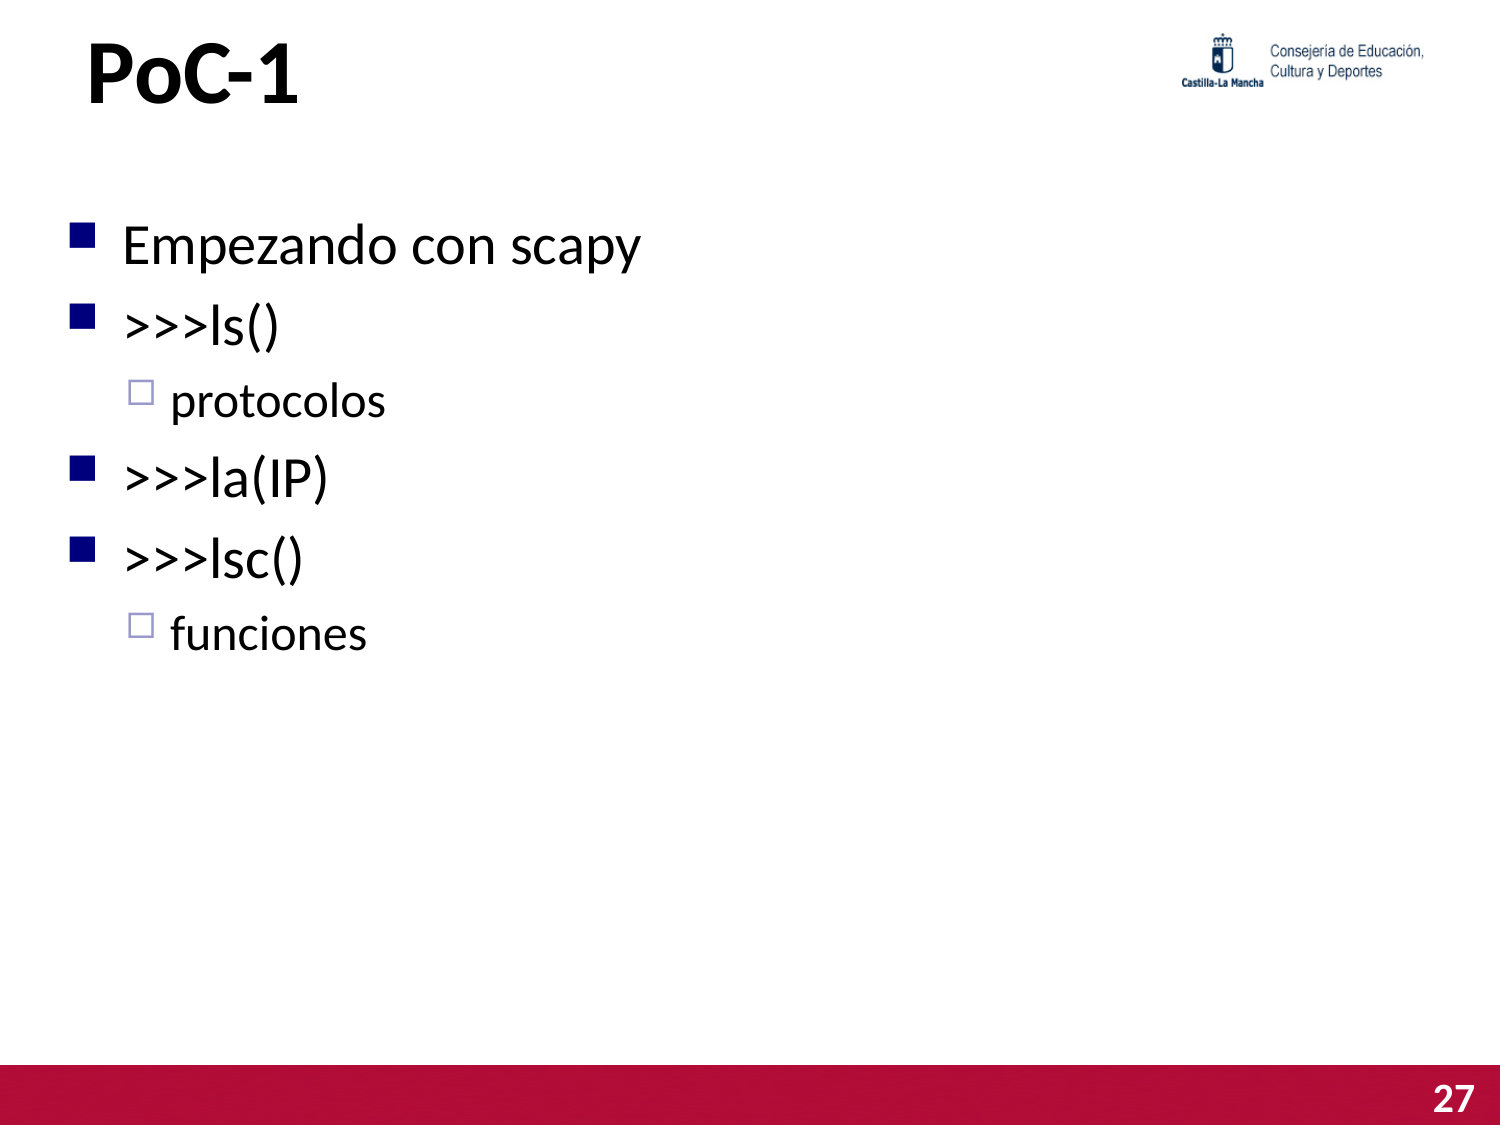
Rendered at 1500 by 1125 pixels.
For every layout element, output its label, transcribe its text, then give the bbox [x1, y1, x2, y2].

title PoC-1 [75, 6, 1425, 197]
picture [0, 1065, 1500, 1125]
list Empezando con scapy >>>ls() protocolos >>>la(IP) >>>lsc() funciones [51, 198, 1395, 1018]
